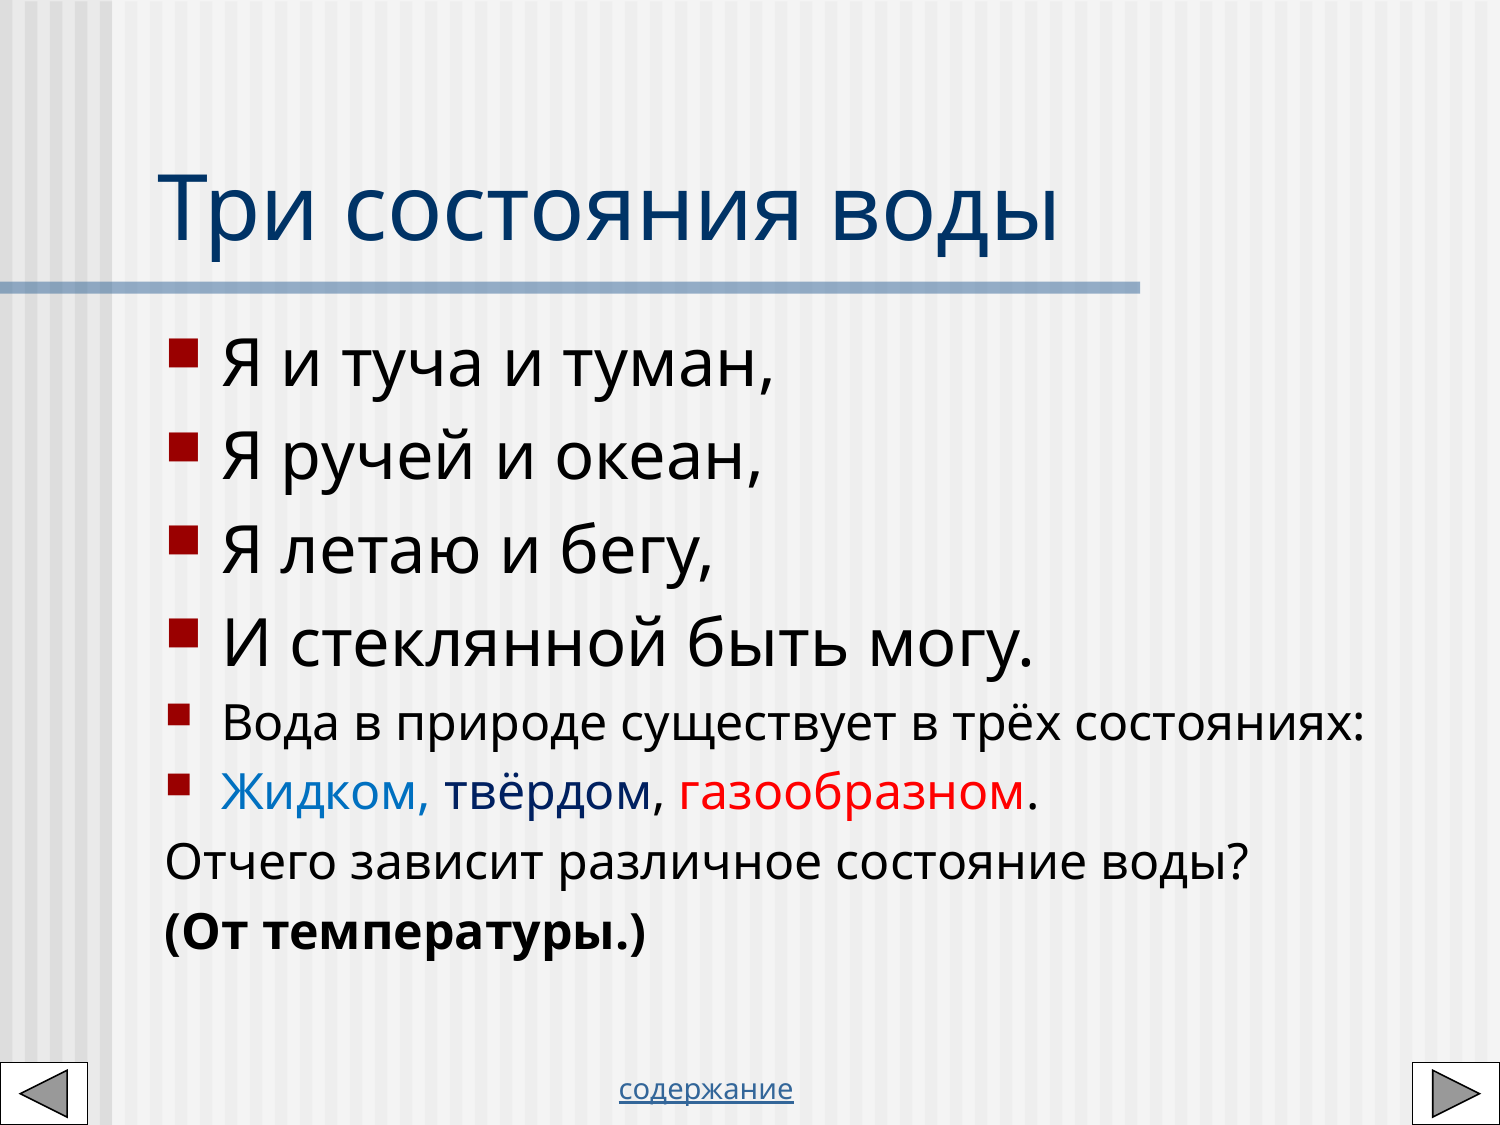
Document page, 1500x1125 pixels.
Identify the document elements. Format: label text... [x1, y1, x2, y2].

text_box [1412, 1062, 1500, 1125]
text_box [0, 1062, 88, 1125]
list Я и туча и туман, Я ручей и океан, Я летаю и бегу, И стеклянной быть могу. Вода в природе существует в трёх состояниях: Жидком, твёрдом, газообразном. Отчего зависит различное состояние воды? (От температуры.) [149, 312, 1481, 1001]
title Три состояния воды [142, 141, 1483, 267]
text_box содержание [587, 1062, 825, 1117]
